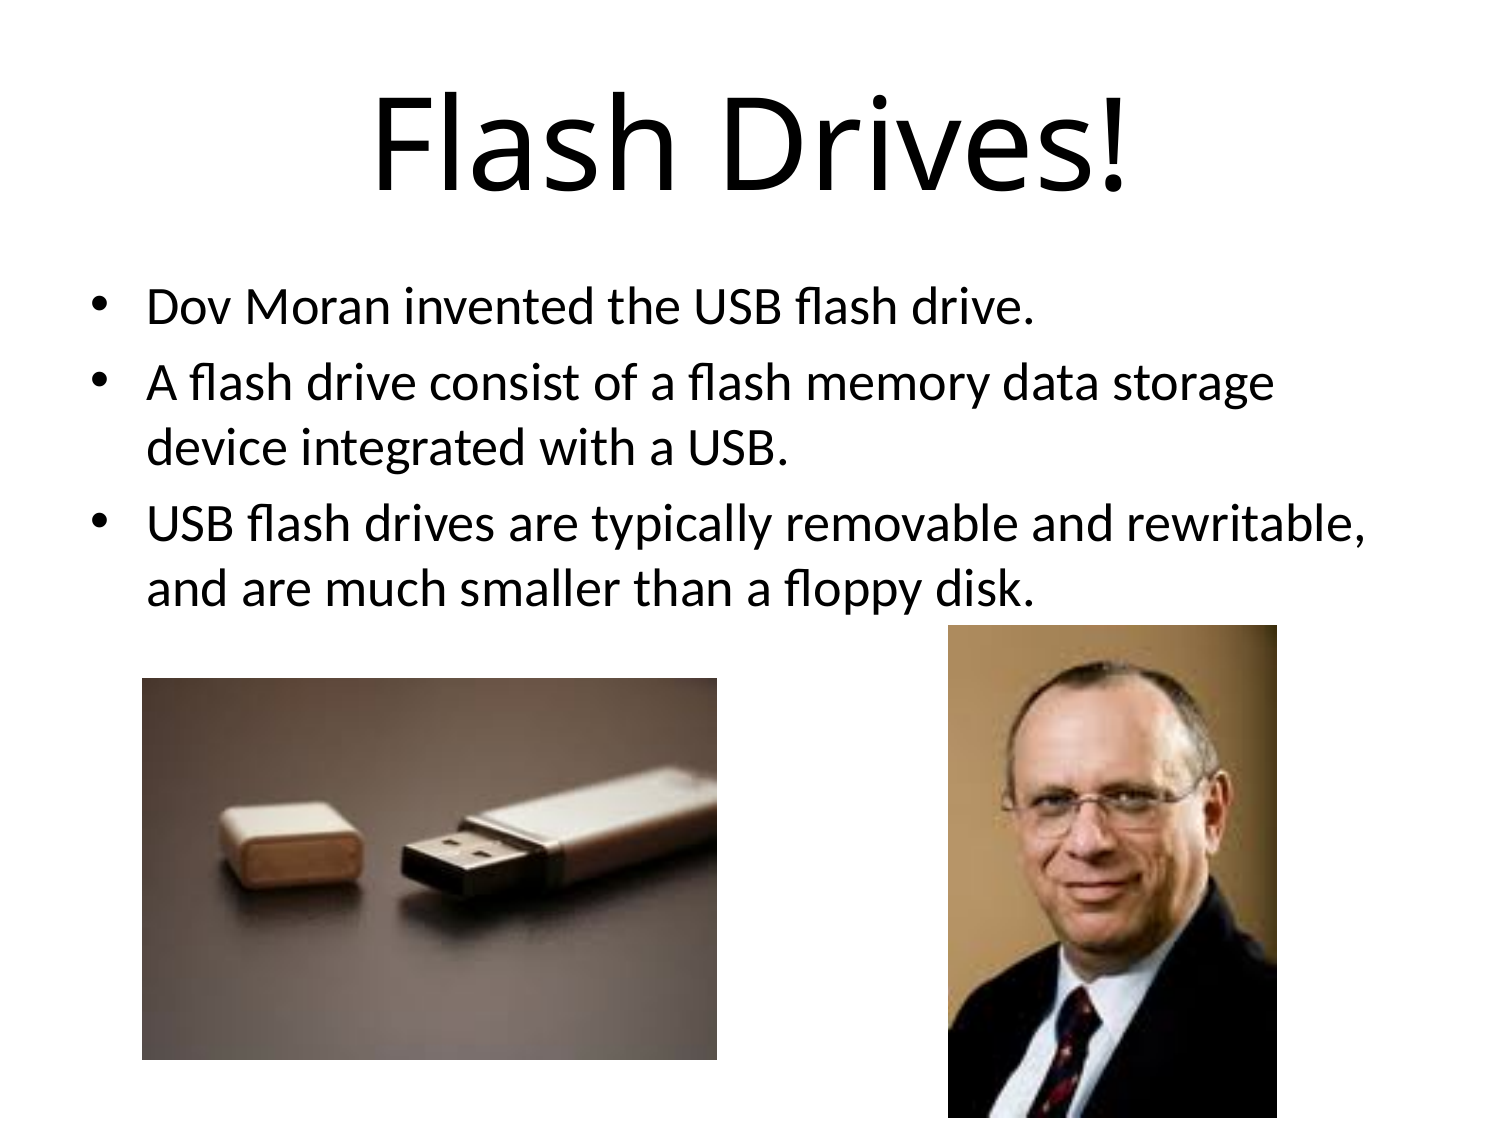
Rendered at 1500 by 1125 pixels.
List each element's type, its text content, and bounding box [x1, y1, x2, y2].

list Dov Moran invented the USB flash drive. A flash drive consist of a flash memory data storage device integrated with a USB. USB flash drives are typically removable and rewritable, and are much smaller than a floppy disk. [75, 262, 1425, 647]
picture [141, 678, 718, 1061]
title Flash Drives! [75, 45, 1425, 233]
picture [948, 625, 1277, 1119]
